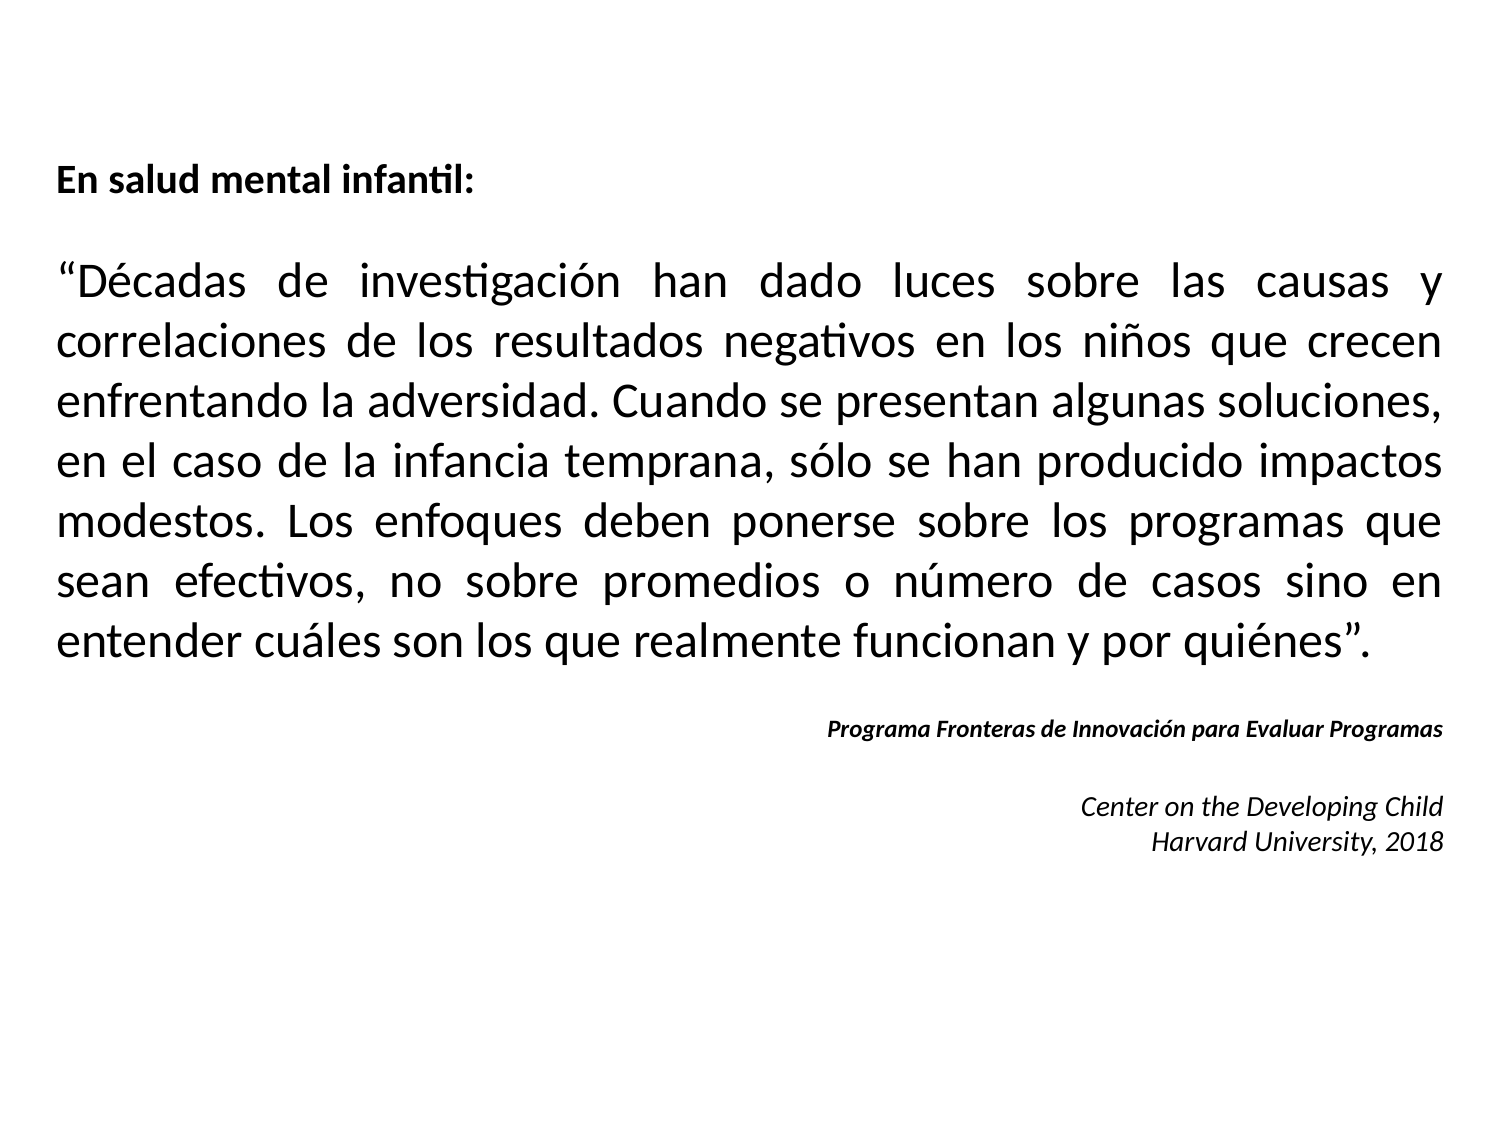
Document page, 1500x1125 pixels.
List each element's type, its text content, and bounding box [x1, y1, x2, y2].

text_box En salud mental infantil: “Décadas de investigación han dado luces sobre las causas y correlaciones de los resultados negativos en los niños que crecen enfrentando la adversidad. Cuando se presentan algunas soluciones, en el caso de la infancia temprana, sólo se han producido impactos modestos. Los enfoques deben ponerse sobre los programas que sean efectivos, no sobre promedios o número de casos sino en entender cuáles son los que realmente funcionan y por quiénes”. Programa Fronteras de Innovación para Evaluar Programas Center on the Developing Child Harvard University, 2018 [41, 144, 1459, 1000]
